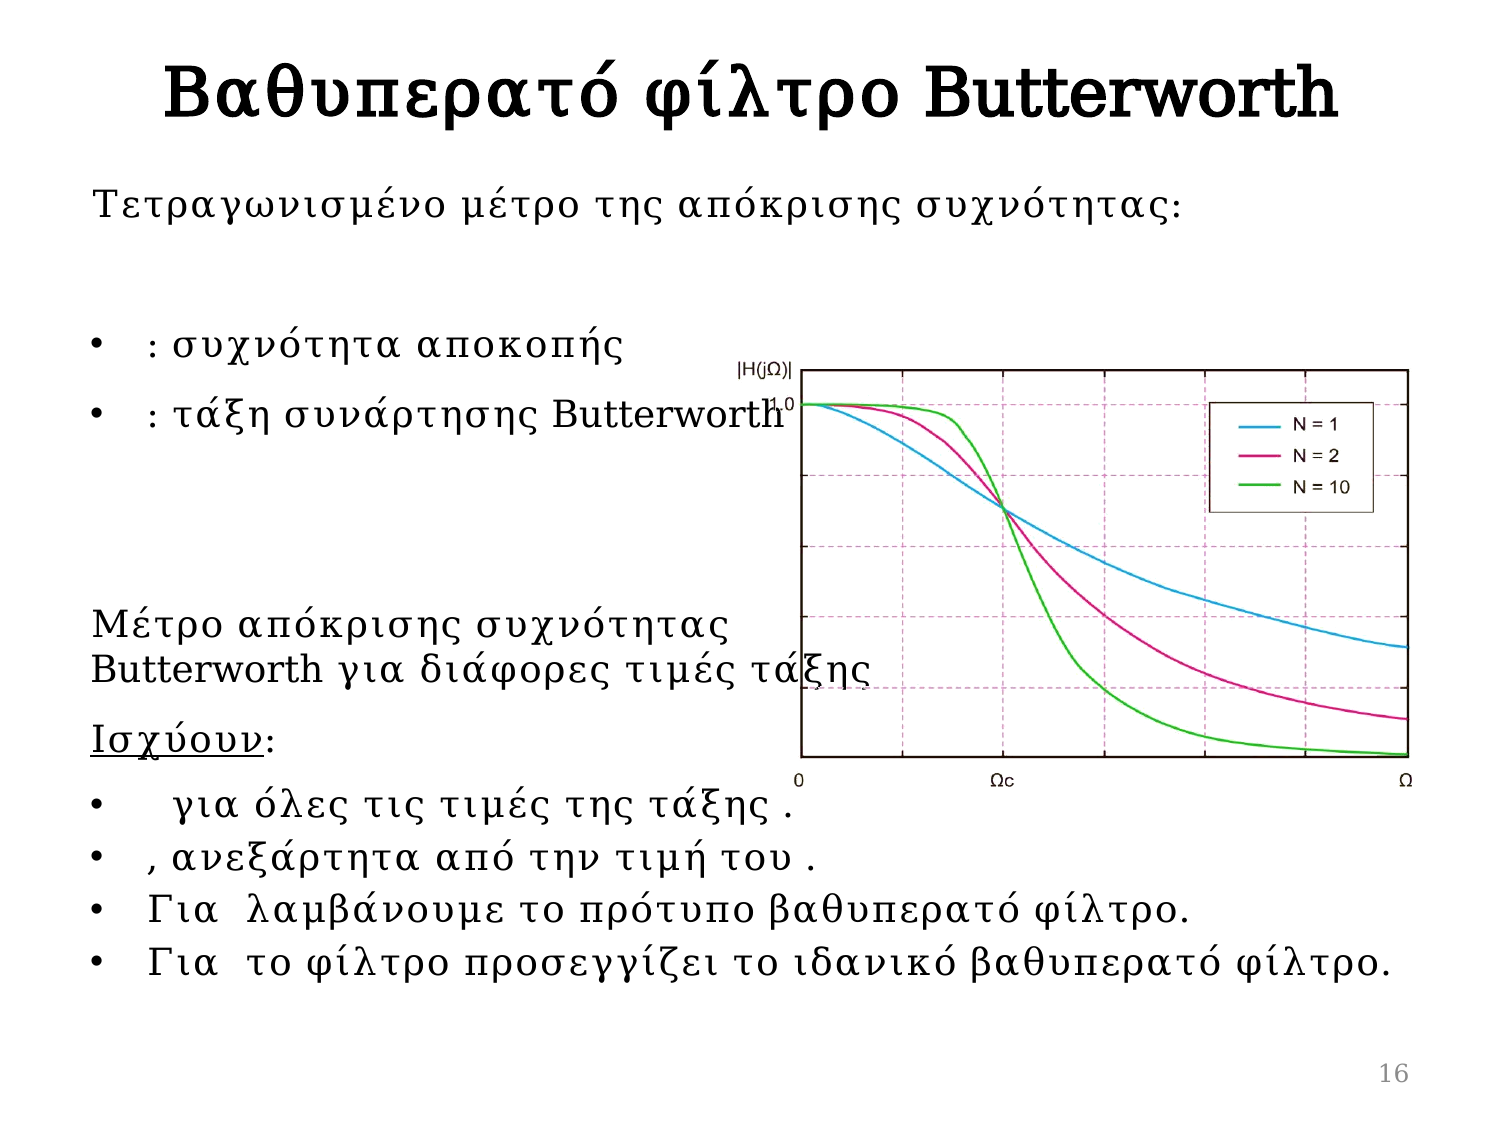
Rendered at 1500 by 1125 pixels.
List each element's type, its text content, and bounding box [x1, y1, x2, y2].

picture [737, 361, 1412, 788]
title Βαθυπερατό φίλτρο Butterworth [75, 19, 1425, 159]
slide_number 16 [1222, 1042, 1425, 1103]
